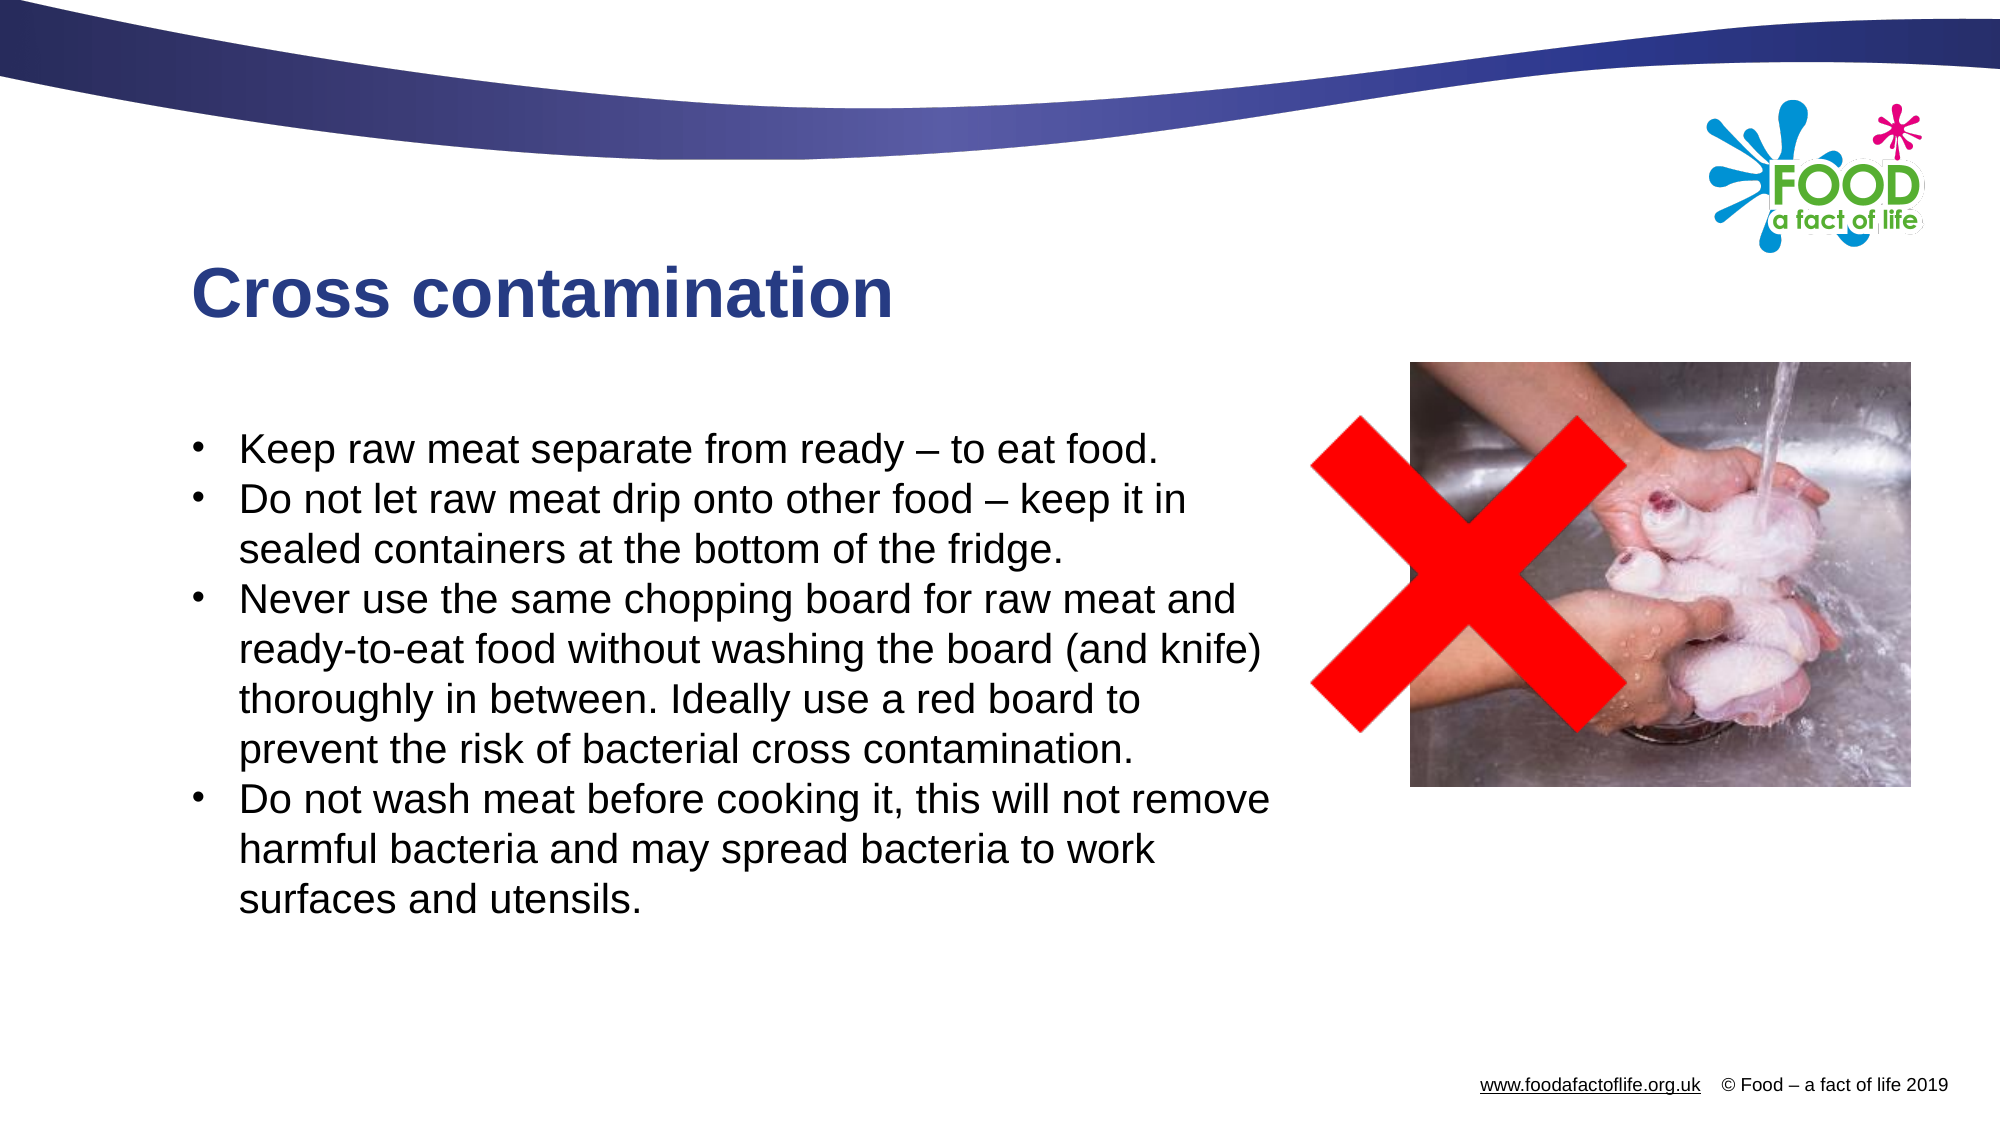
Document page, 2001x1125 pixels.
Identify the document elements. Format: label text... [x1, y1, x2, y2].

title Cross contamination [191, 256, 1787, 375]
subtitle Keep raw meat separate from ready – to eat food. Do not let raw meat drip onto other food – keep it in sealed containers at the bottom of the fridge. Never use the same chopping board for raw meat and ready-to-eat food without washing the board (and knife) thoroughly in between. Ideally use a red board to prevent the risk of bacterial cross contamination. Do not wash meat before cooking it, this will not remove harmful bacteria and may spread bacteria to work surfaces and utensils. [191, 421, 1282, 1013]
picture [0, 0, 2000, 1125]
